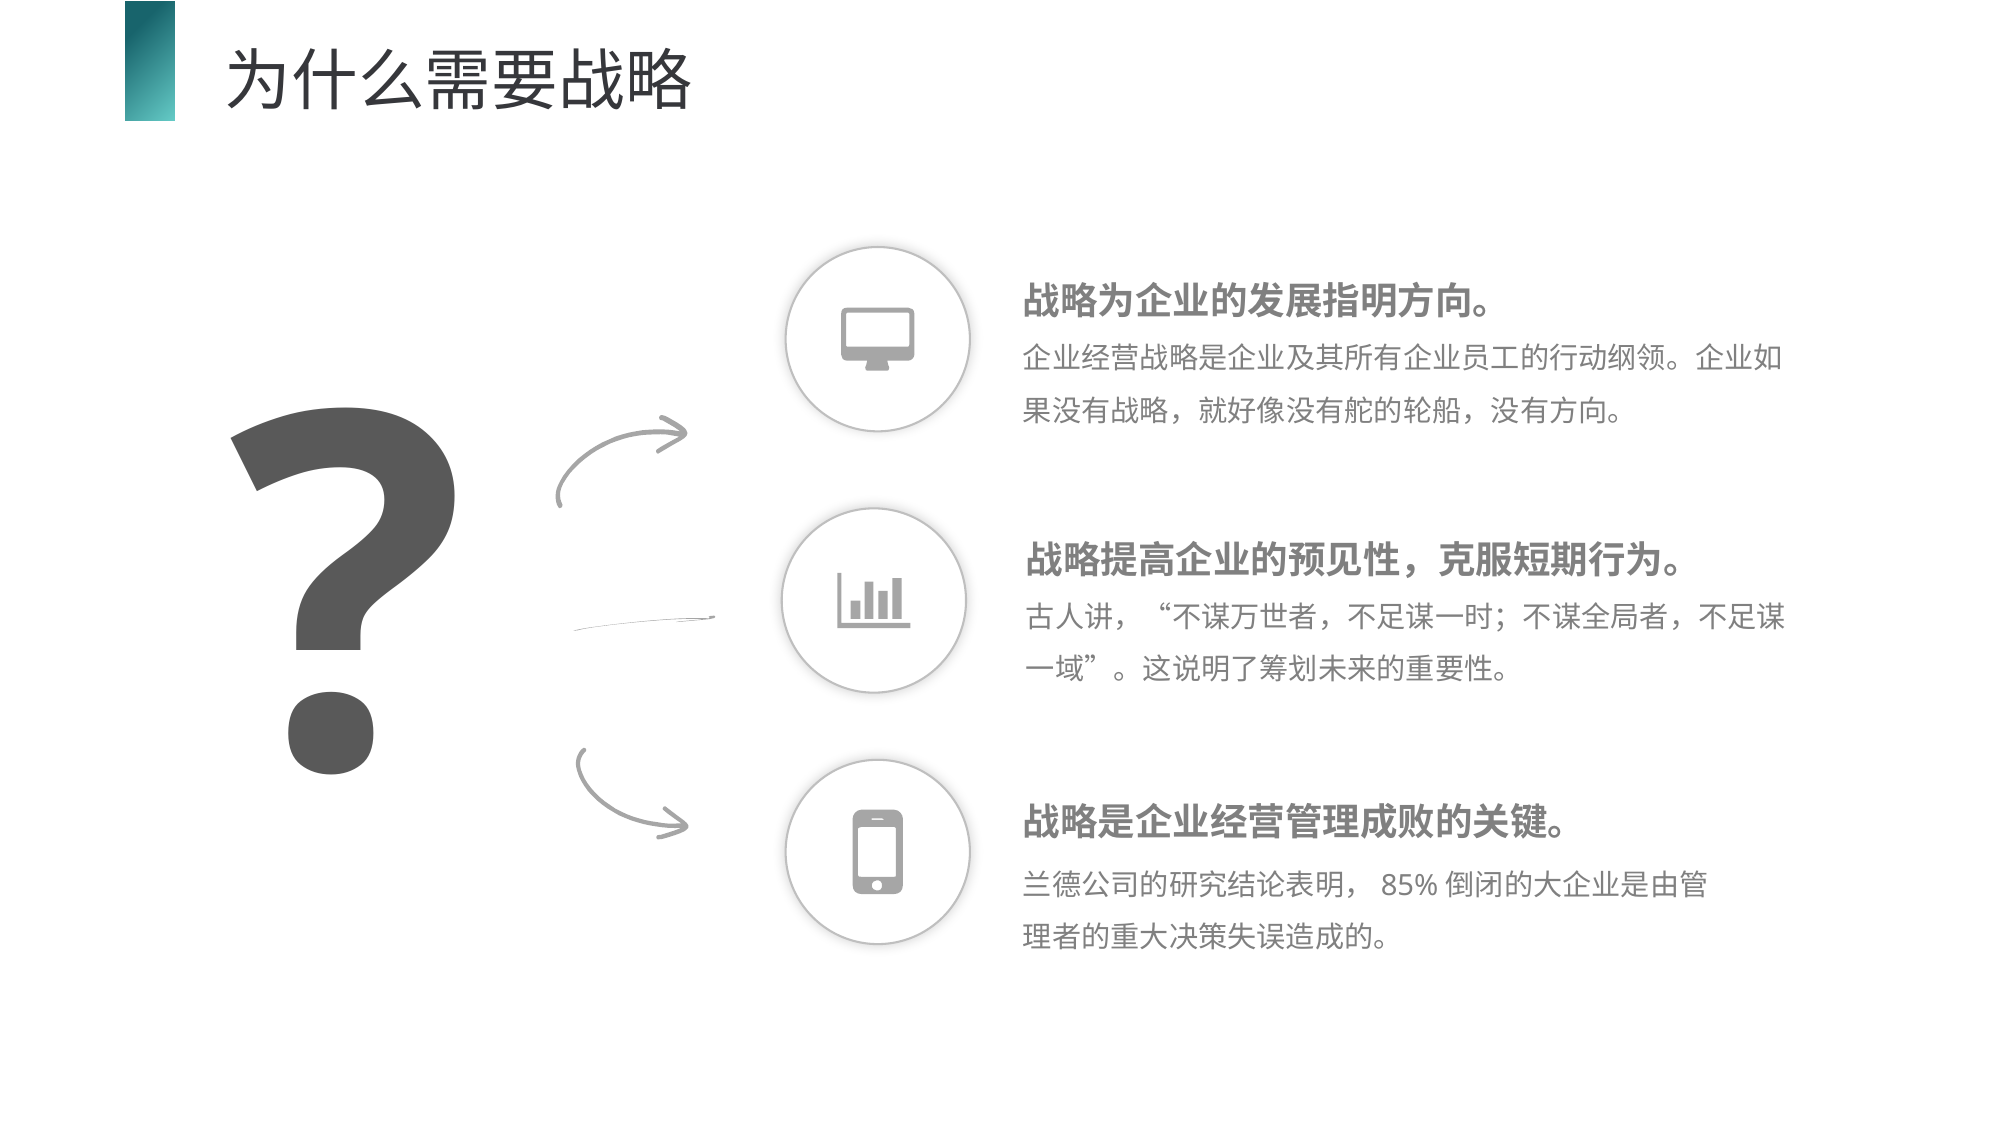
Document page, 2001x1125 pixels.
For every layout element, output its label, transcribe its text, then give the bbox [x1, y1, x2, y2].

text_box [575, 747, 689, 840]
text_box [785, 759, 970, 945]
text_box [123, 0, 177, 123]
text_box [573, 615, 716, 631]
text_box [555, 415, 688, 509]
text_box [781, 508, 966, 693]
text_box 战略为企业的发展指明方向。 企业经营战略是企业及其所有企业员工的行动纲领。企业如果没有战略，就好像没有舵的轮船，没有方向。 [1022, 254, 1796, 486]
text_box 战略提高企业的预见性，克服短期行为。 古人讲，“不谋万世者，不足谋一时；不谋全局者，不足谋一域”。这说明了筹划未来的重要性。 [1025, 513, 1815, 744]
text_box 战略是企业经营管理成败的关键。 兰德公司的研究结论表明，85%倒闭的大企业是由管理者的重大决策失误造成的。 [1022, 775, 1732, 954]
text_box 为什么需要战略 [209, 30, 830, 125]
text_box ? [175, 263, 522, 876]
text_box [785, 246, 970, 432]
